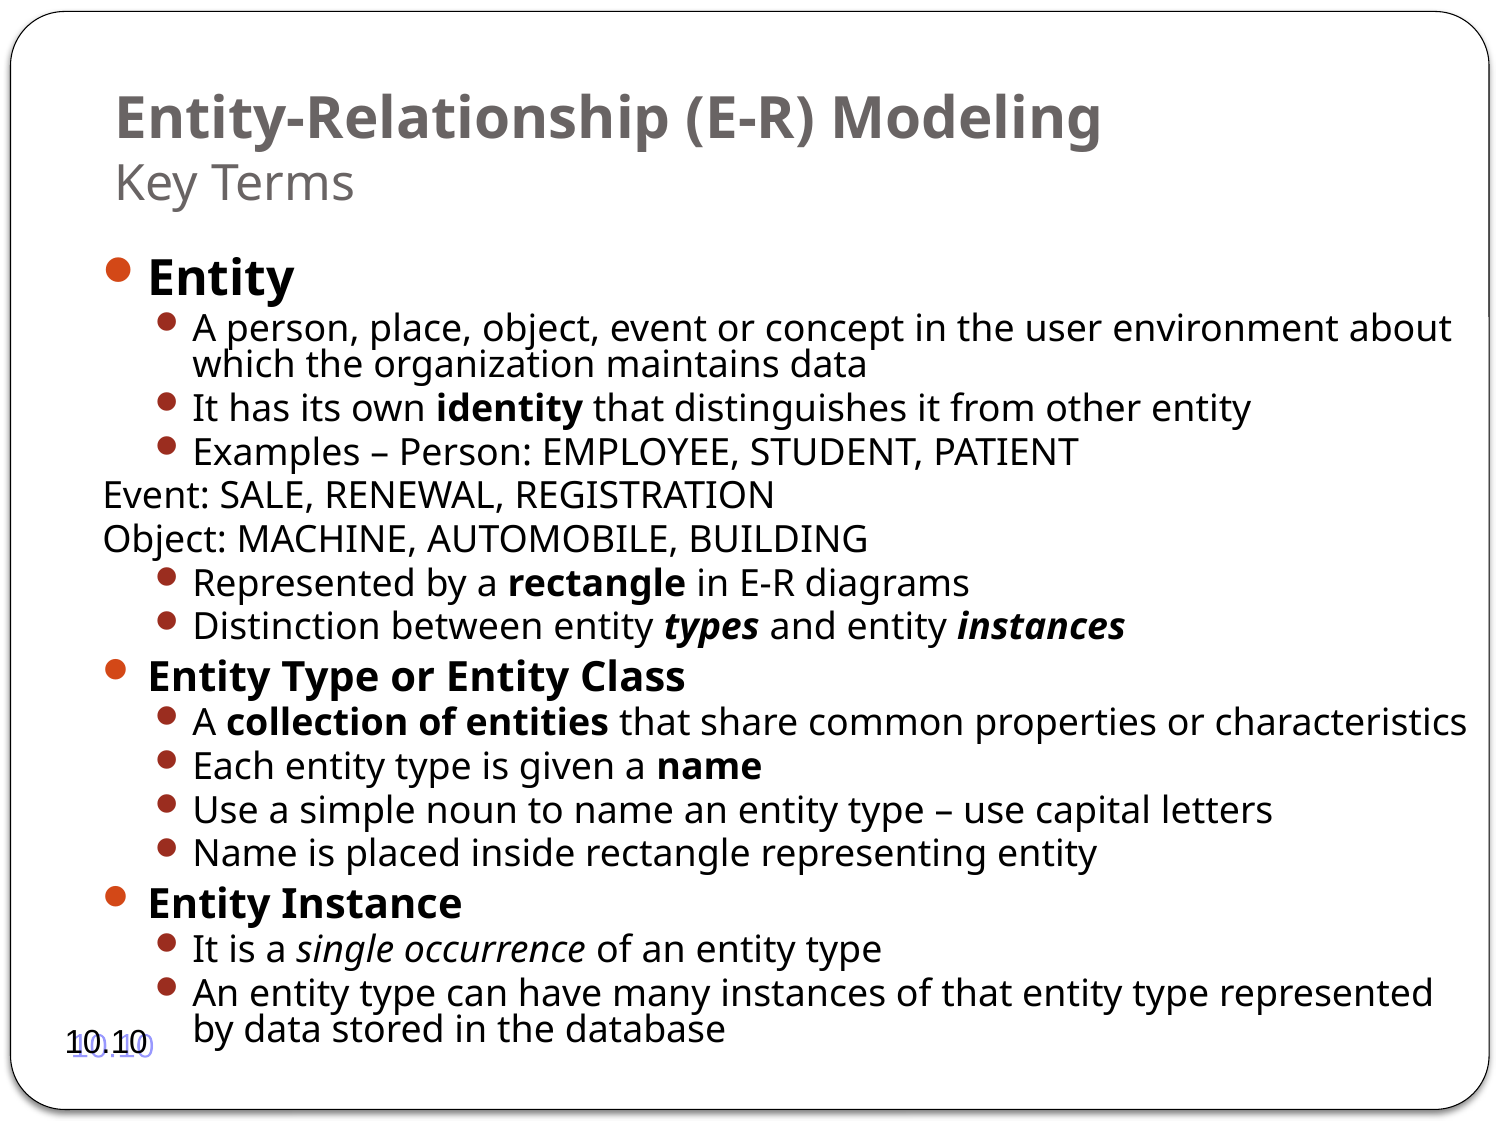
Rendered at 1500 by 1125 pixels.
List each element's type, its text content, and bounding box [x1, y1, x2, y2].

list Entity A person, place, object, event or concept in the user environment about which the organization maintains data It has its own identity that distinguishes it from other entity Examples – Person: EMPLOYEE, STUDENT, PATIENT Event: SALE, RENEWAL, REGISTRATION Object: MACHINE, AUTOMOBILE, BUILDING Represented by a rectangle in E-R diagrams Distinction between entity types and entity instances Entity Type or Entity Class A collection of entities that share common properties or characteristics Each entity type is given a name Use a simple noun to name an entity type – use capital letters Name is placed inside rectangle representing entity Entity Instance It is a single occurrence of an entity type An entity type can have many instances of that entity type represented by data stored in the database [87, 249, 1488, 1113]
text_box 10.10 [37, 1012, 175, 1107]
title Entity-Relationship (E-R) Modeling Key Terms [99, 62, 1375, 225]
